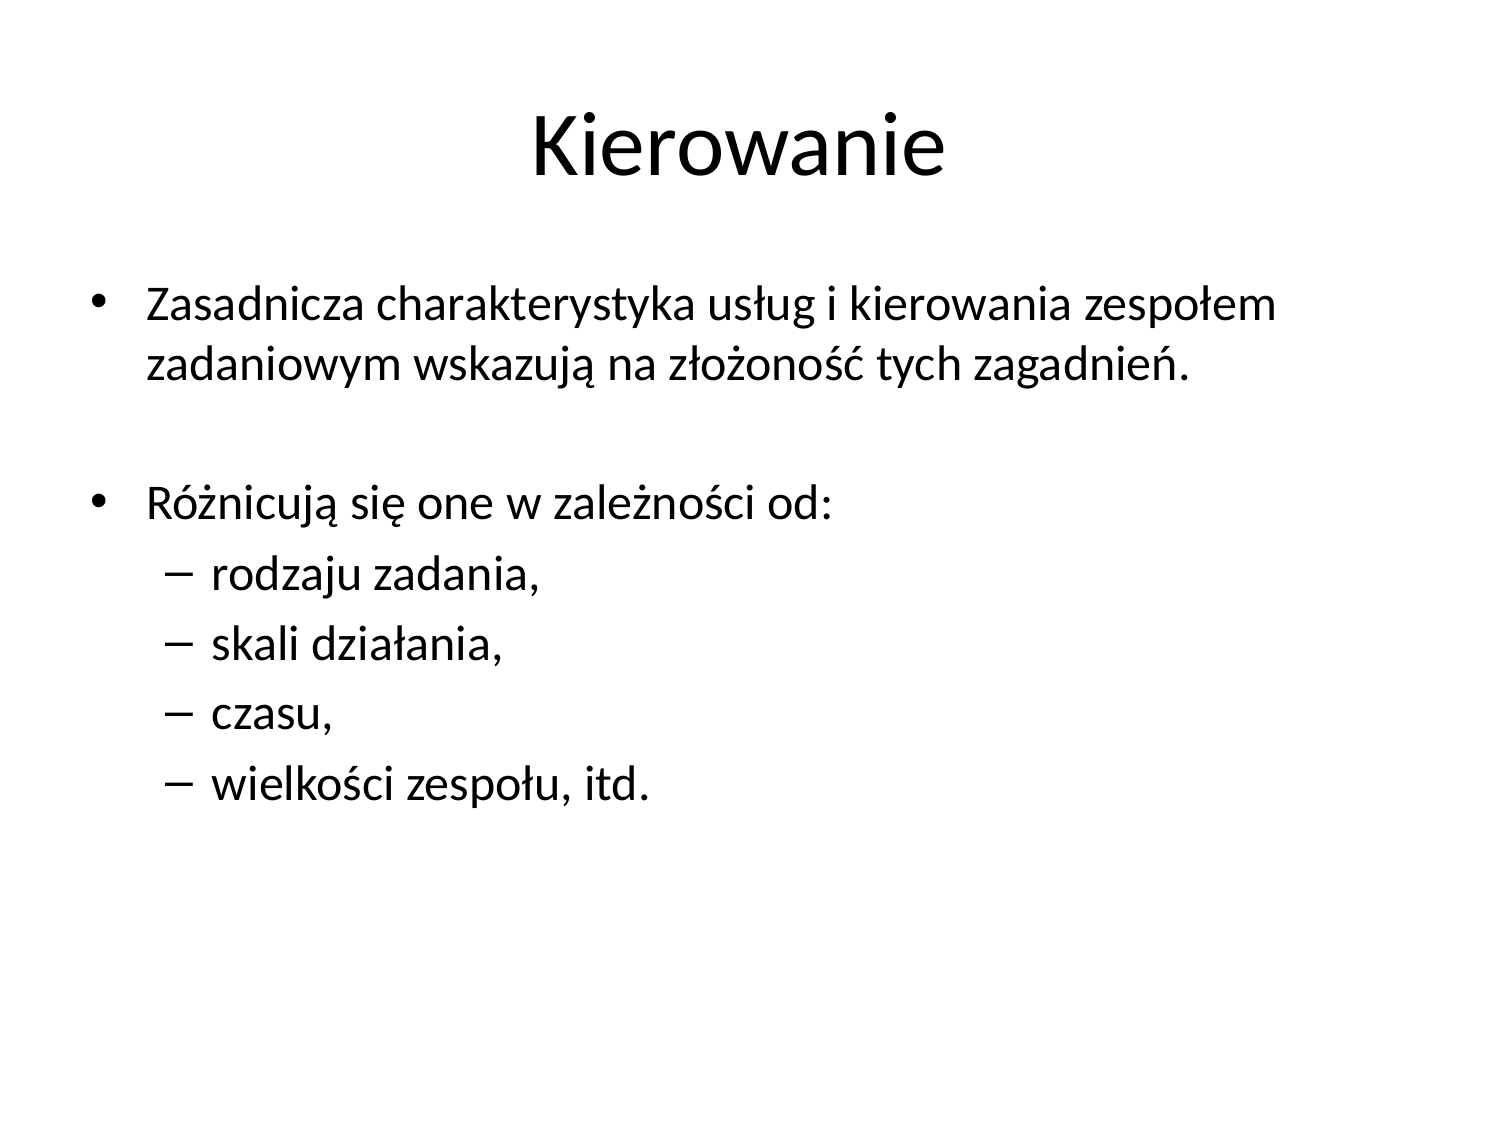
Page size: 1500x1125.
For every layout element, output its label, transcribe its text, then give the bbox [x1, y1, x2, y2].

title Kierowanie [75, 45, 1425, 233]
list Zasadnicza charakterystyka usług i kierowania zespołem zadaniowym wskazują na złożoność tych zagadnień. Różnicują się one w zależności od: rodzaju zadania, skali działania, czasu, wielkości zespołu, itd. [75, 262, 1425, 1005]
